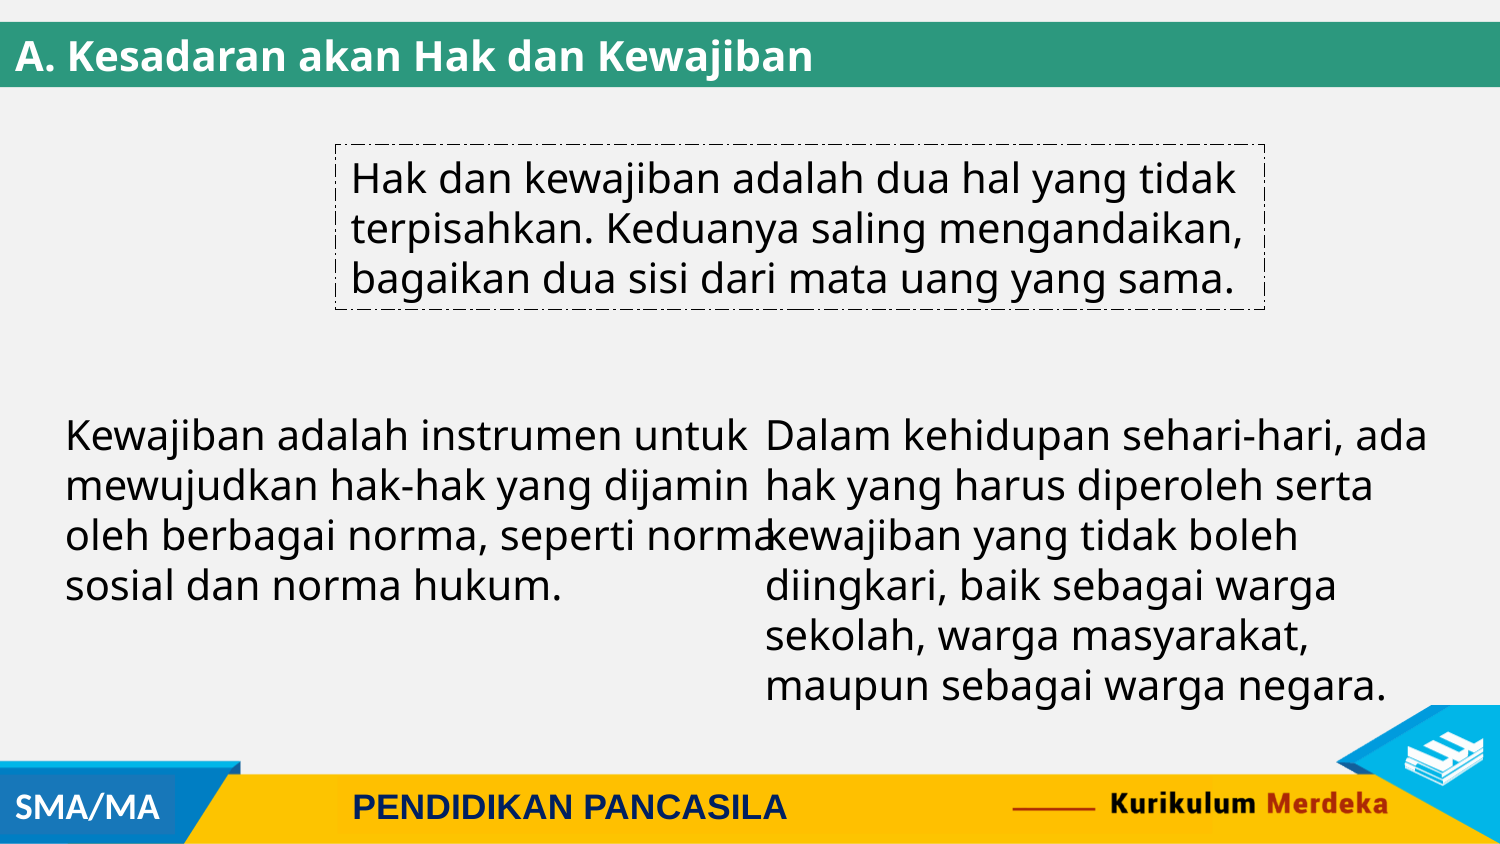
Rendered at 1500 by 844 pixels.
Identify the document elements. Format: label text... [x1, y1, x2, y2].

text_box Dalam kehidupan sehari-hari, ada hak yang harus diperoleh serta kewajiban yang tidak boleh diingkari, baik sebagai warga sekolah, warga masyarakat, maupun sebagai warga negara. [750, 401, 1463, 704]
text_box A. Kesadaran akan Hak dan Kewajiban [0, 20, 1500, 89]
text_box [0, 705, 1500, 844]
text_box Hak dan kewajiban adalah dua hal yang tidak terpisahkan. Keduanya saling mengandaikan, bagaikan dua sisi dari mata uang yang sama. [335, 144, 1265, 310]
text_box Kewajiban adalah instrumen untuk mewujudkan hak-hak yang dijamin oleh berbagai norma, seperti norma sosial dan norma hukum. [49, 401, 750, 616]
